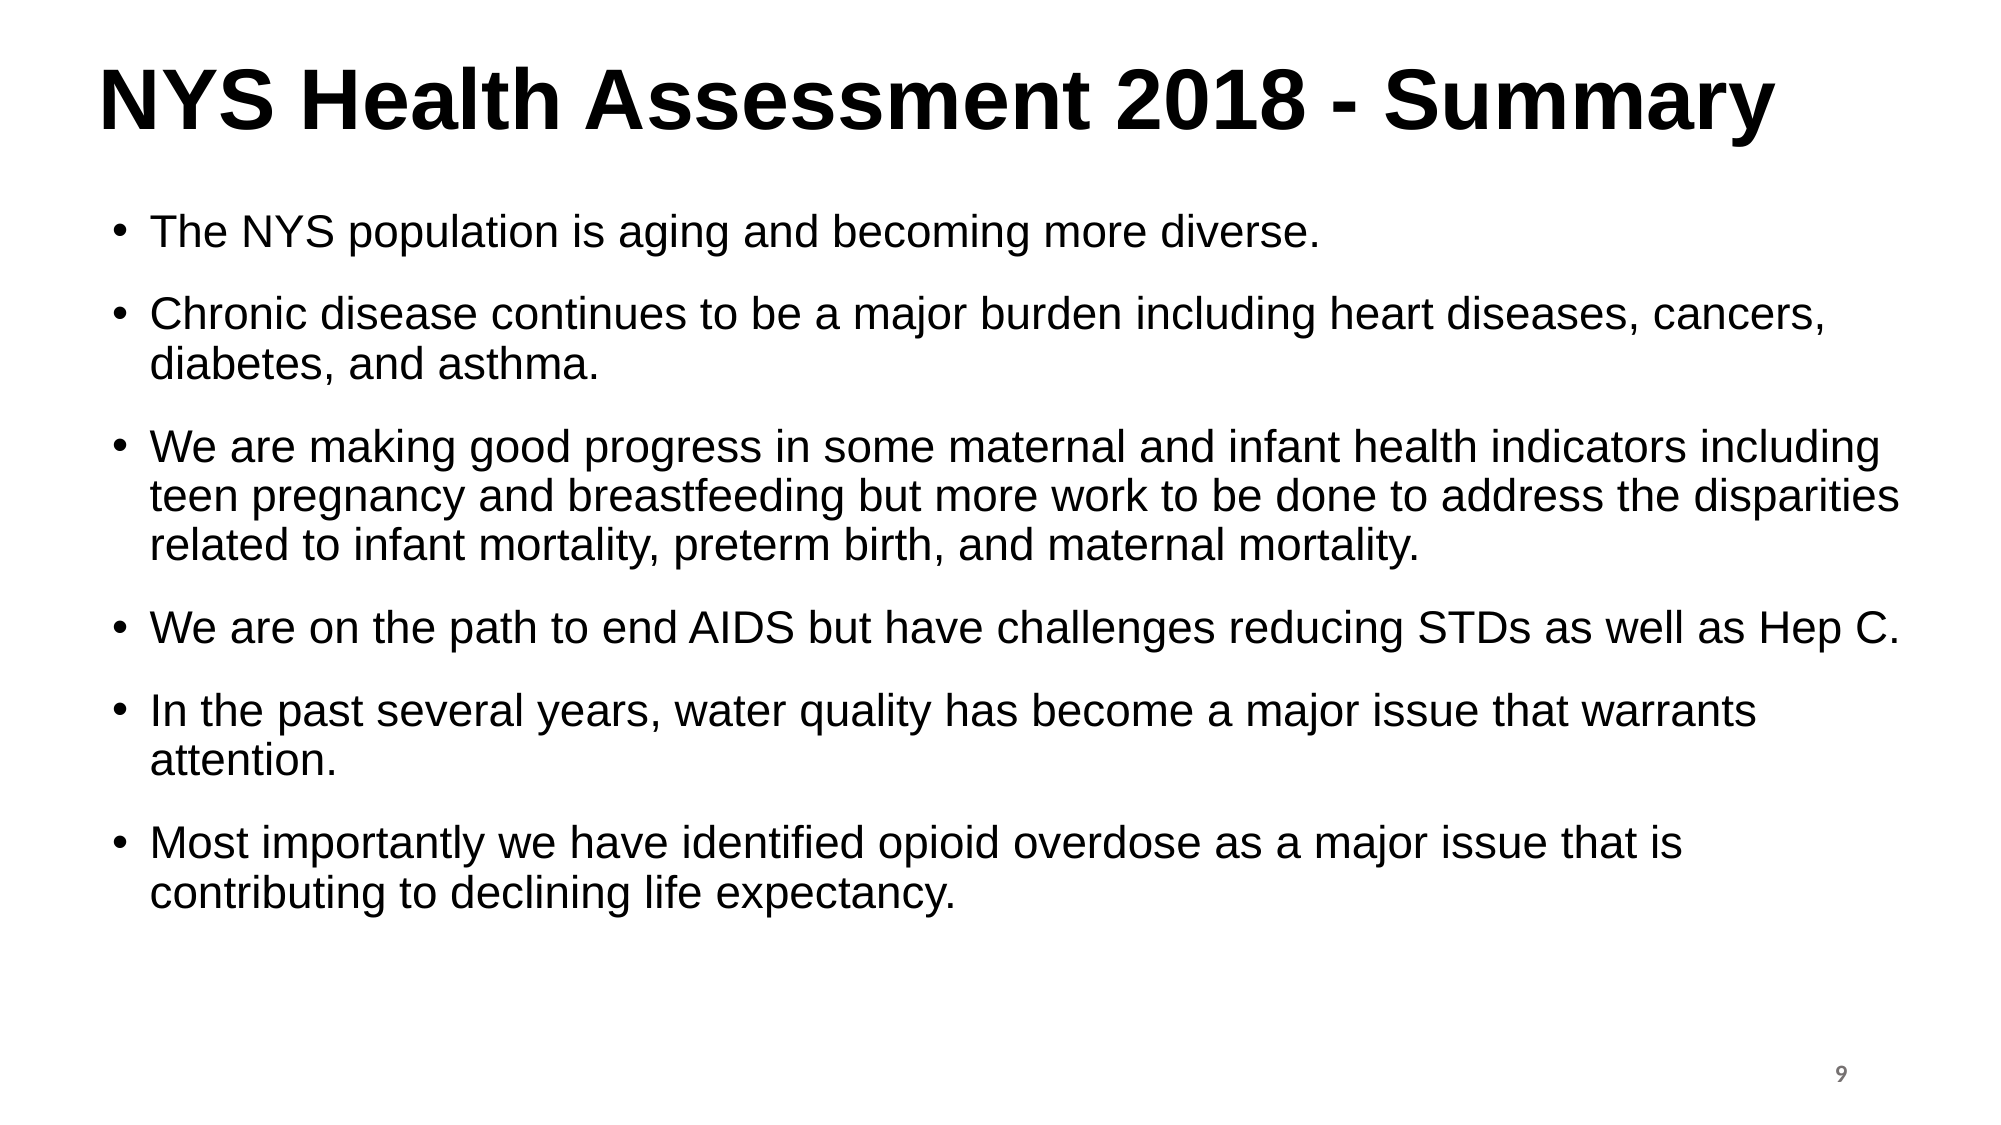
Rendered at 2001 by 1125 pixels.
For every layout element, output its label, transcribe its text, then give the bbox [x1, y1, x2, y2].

title NYS Health Assessment 2018 - Summary [84, 46, 1809, 158]
slide_number 9 [1412, 1042, 1863, 1103]
list The NYS population is aging and becoming more diverse. Chronic disease continues to be a major burden including heart diseases, cancers, diabetes, and asthma. We are making good progress in some maternal and infant health indicators including teen pregnancy and breastfeeding but more work to be done to address the disparities related to infant mortality, preterm birth, and maternal mortality. We are on the path to end AIDS but have challenges reducing STDs as well as Hep C. In the past several years, water quality has become a major issue that warrants attention. Most importantly we have identified opioid overdose as a major issue that is contributing to declining life expectancy. [97, 200, 1929, 1105]
